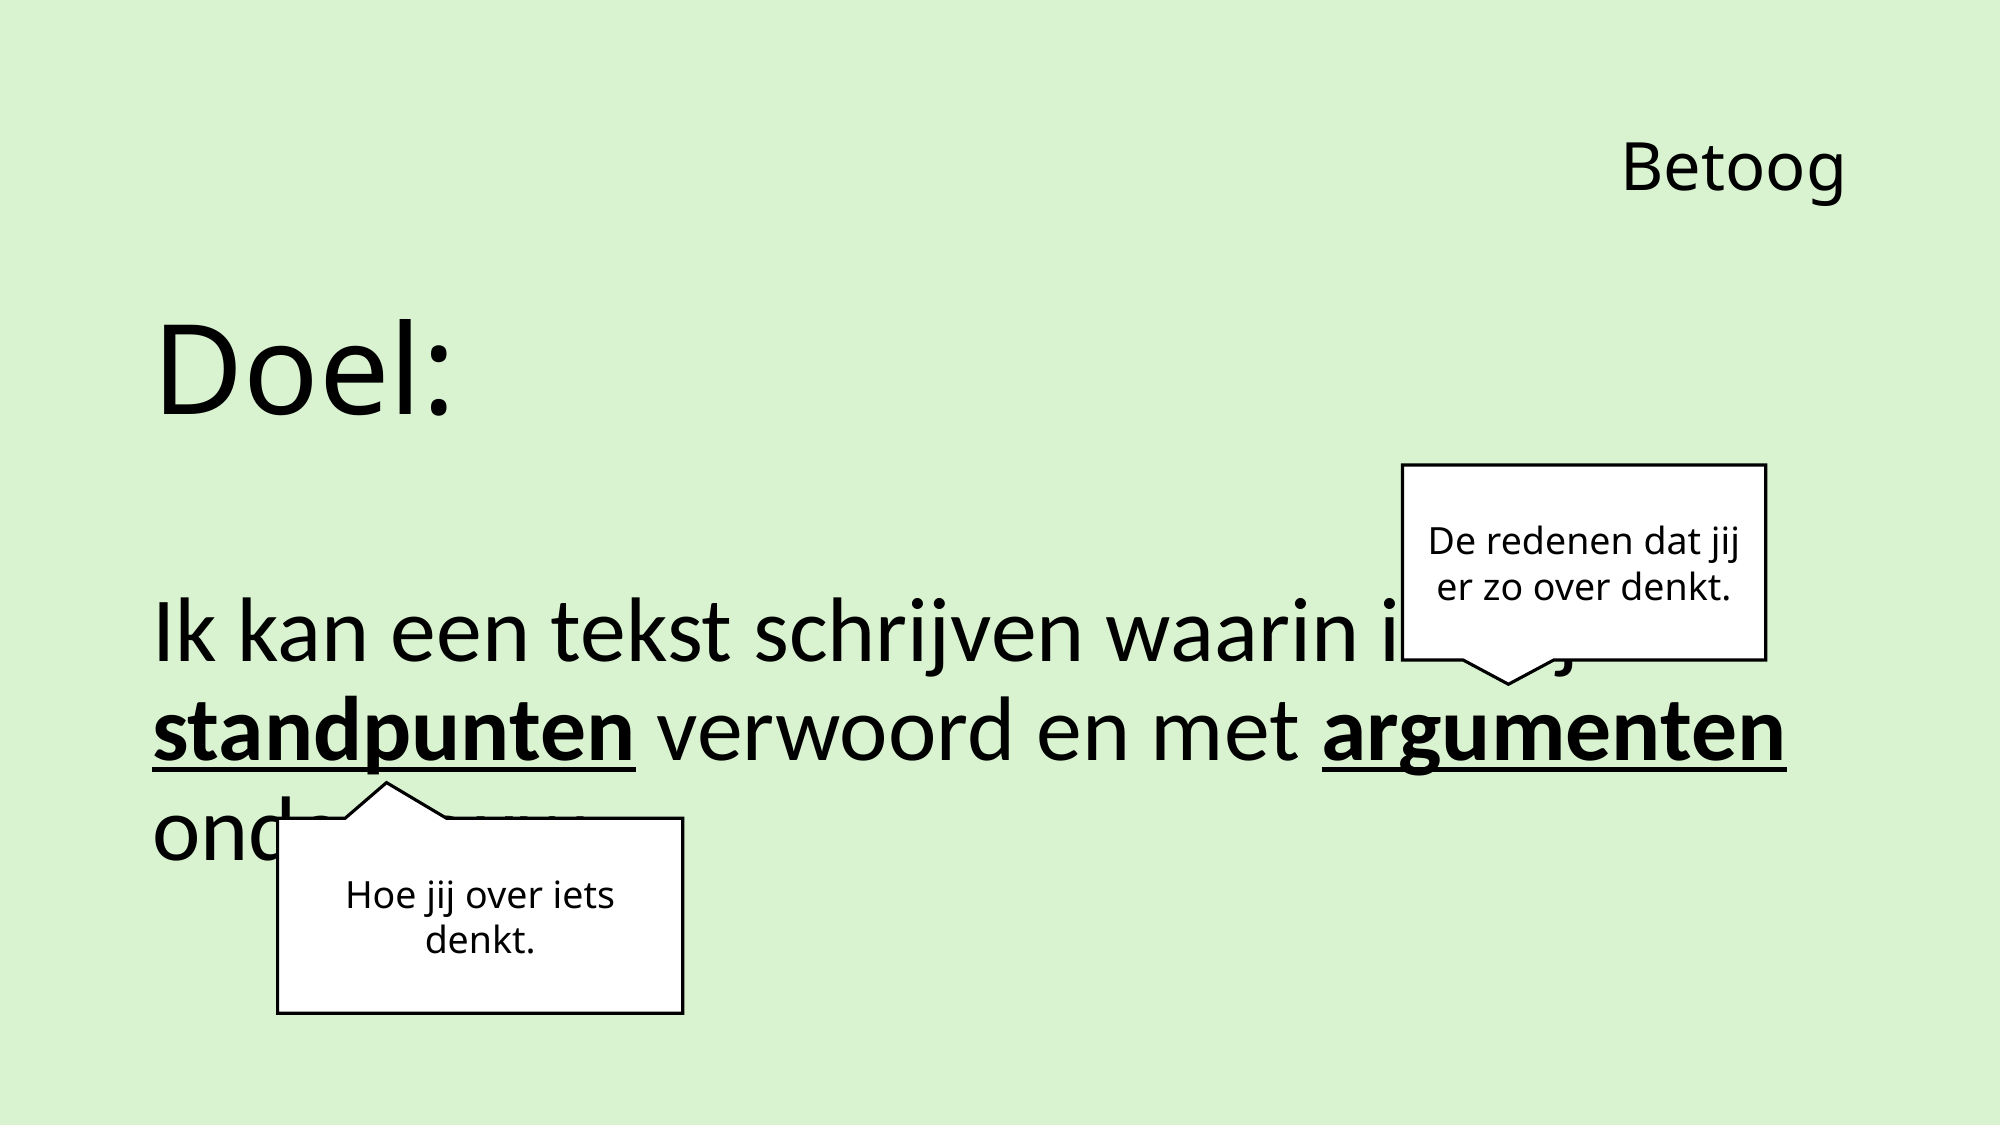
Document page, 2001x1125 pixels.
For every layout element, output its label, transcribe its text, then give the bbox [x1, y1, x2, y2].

text_box Hoe jij over iets denkt. [276, 780, 685, 1015]
list Doel: Ik kan een tekst schrijven waarin ik mijn standpunten verwoord en met argumenten onderbouw. [137, 299, 1863, 1014]
title Betoog [137, 59, 1863, 278]
text_box De redenen dat jij er zo over denkt. [1400, 463, 1768, 687]
